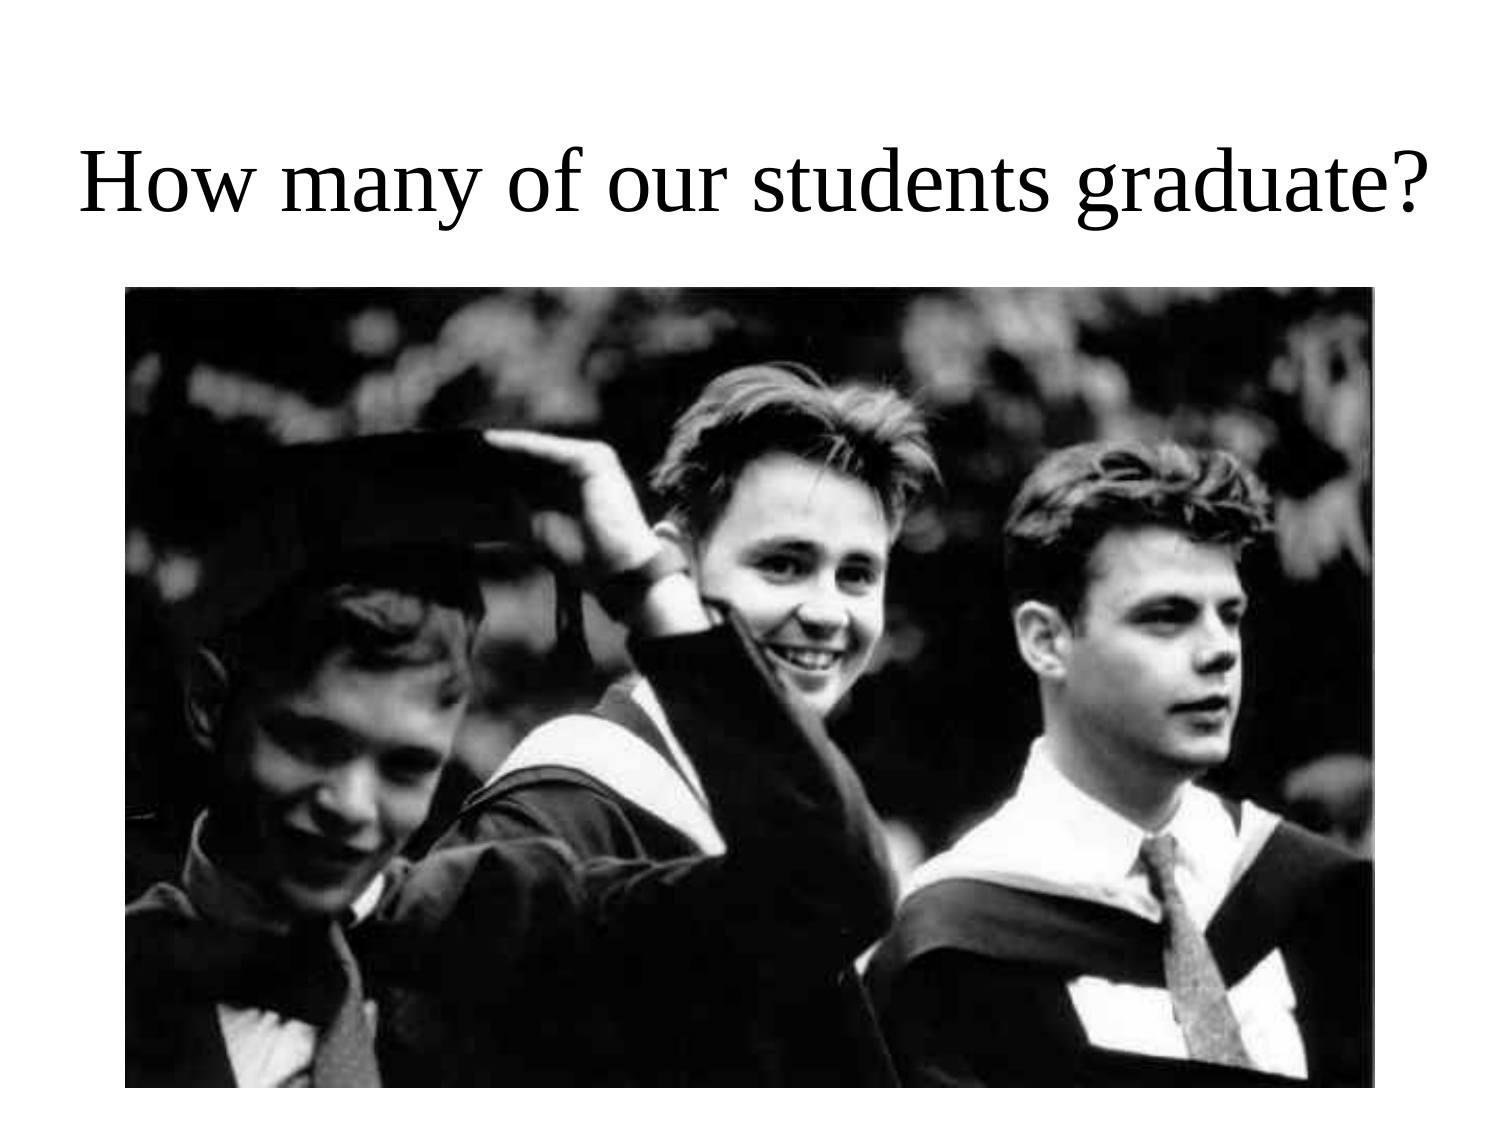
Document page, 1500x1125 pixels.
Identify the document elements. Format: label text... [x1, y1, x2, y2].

title How many of our students graduate? [50, 62, 1463, 288]
picture [124, 287, 1376, 1088]
